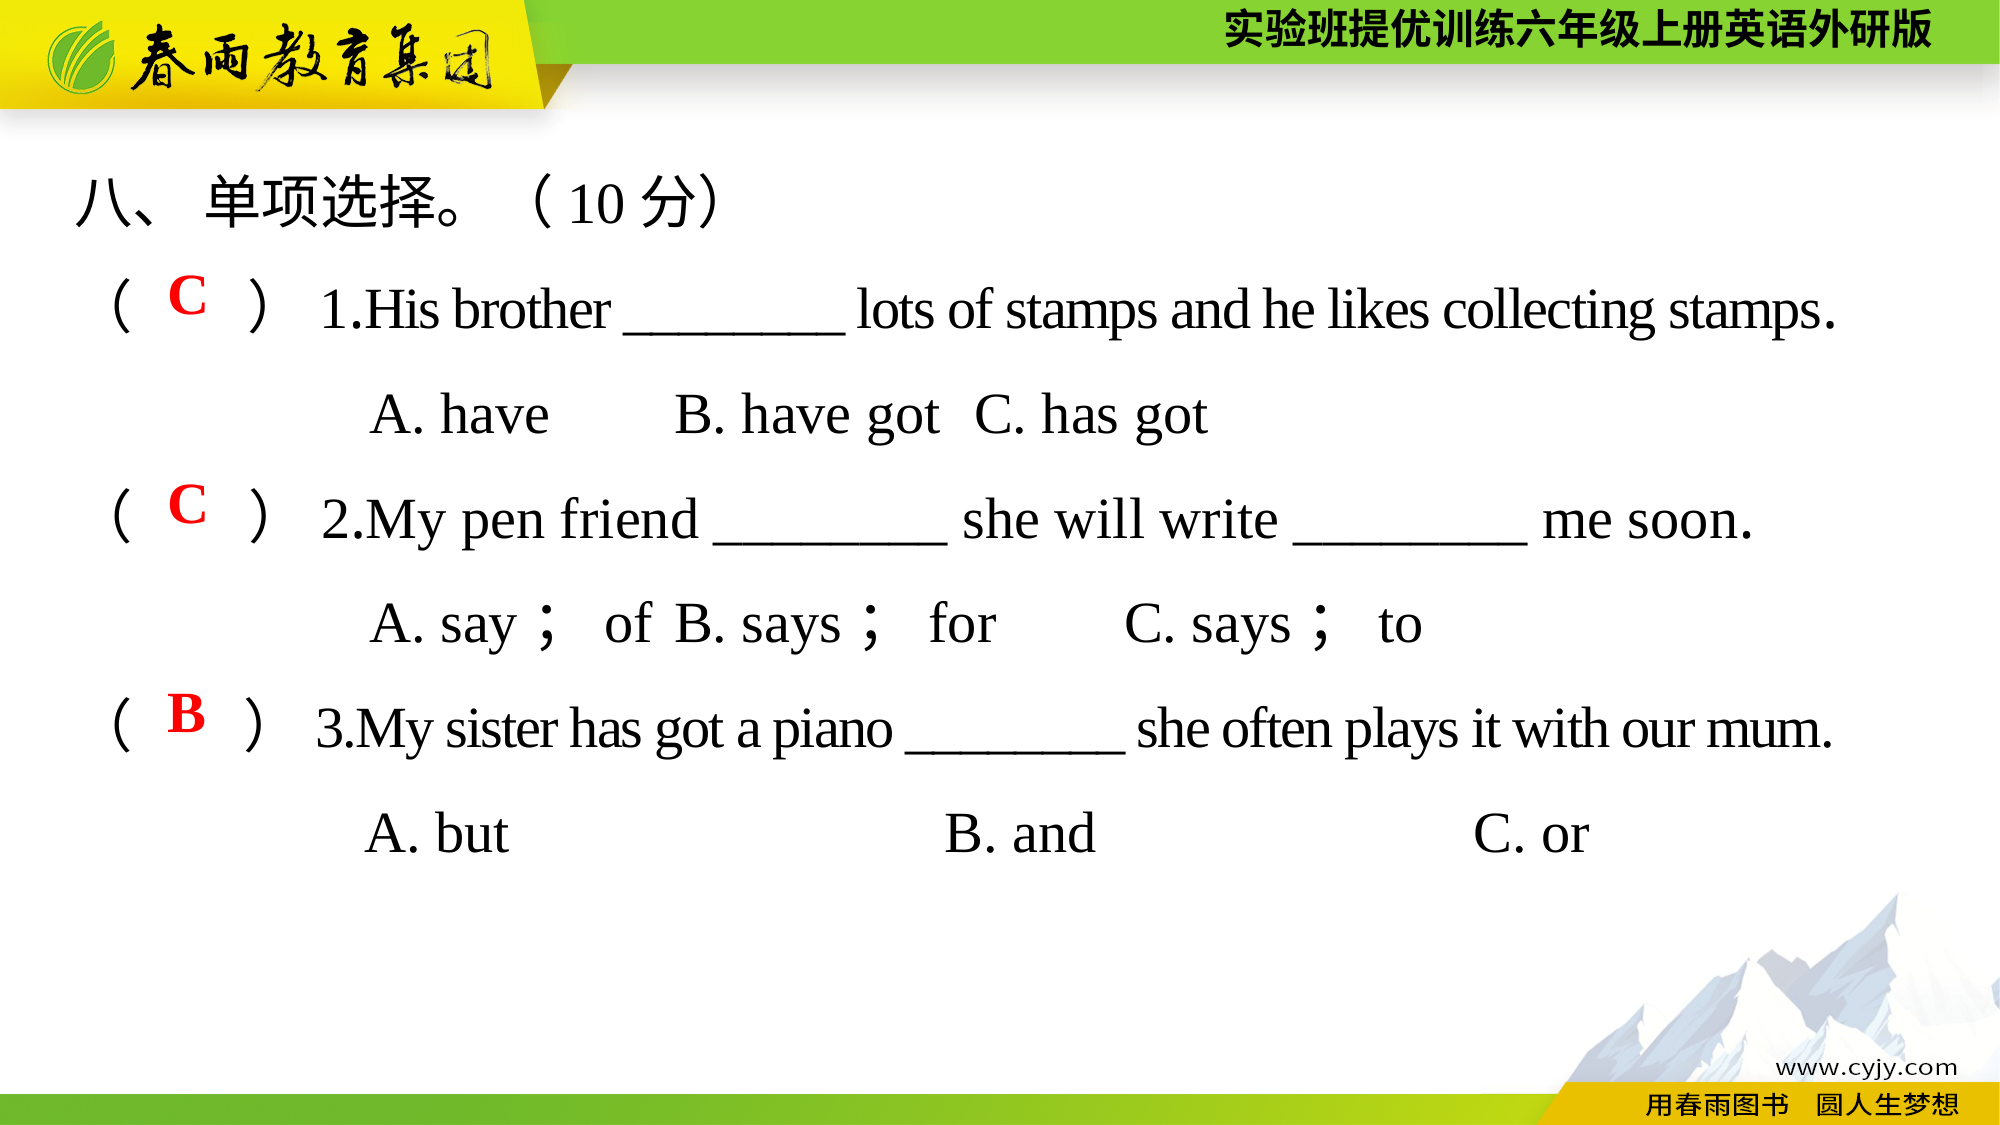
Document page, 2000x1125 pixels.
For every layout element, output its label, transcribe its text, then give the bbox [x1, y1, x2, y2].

picture [0, 0, 2000, 1125]
text_box B [152, 667, 222, 752]
text_box C [153, 458, 225, 543]
list 八、 单项选择。（10分） （ ）1.His brother ________ lots of stamps and he likes collecting stamps. A. have B. have got C. has got （ ）2.My pen friend ________ she will write ________ me soon. A. say；of B. says；for C. says；to （ ）3.My sister has got a piano ________ she often plays it with our mum. A. but B. and C. or [59, 122, 1944, 880]
text_box C [153, 249, 225, 334]
